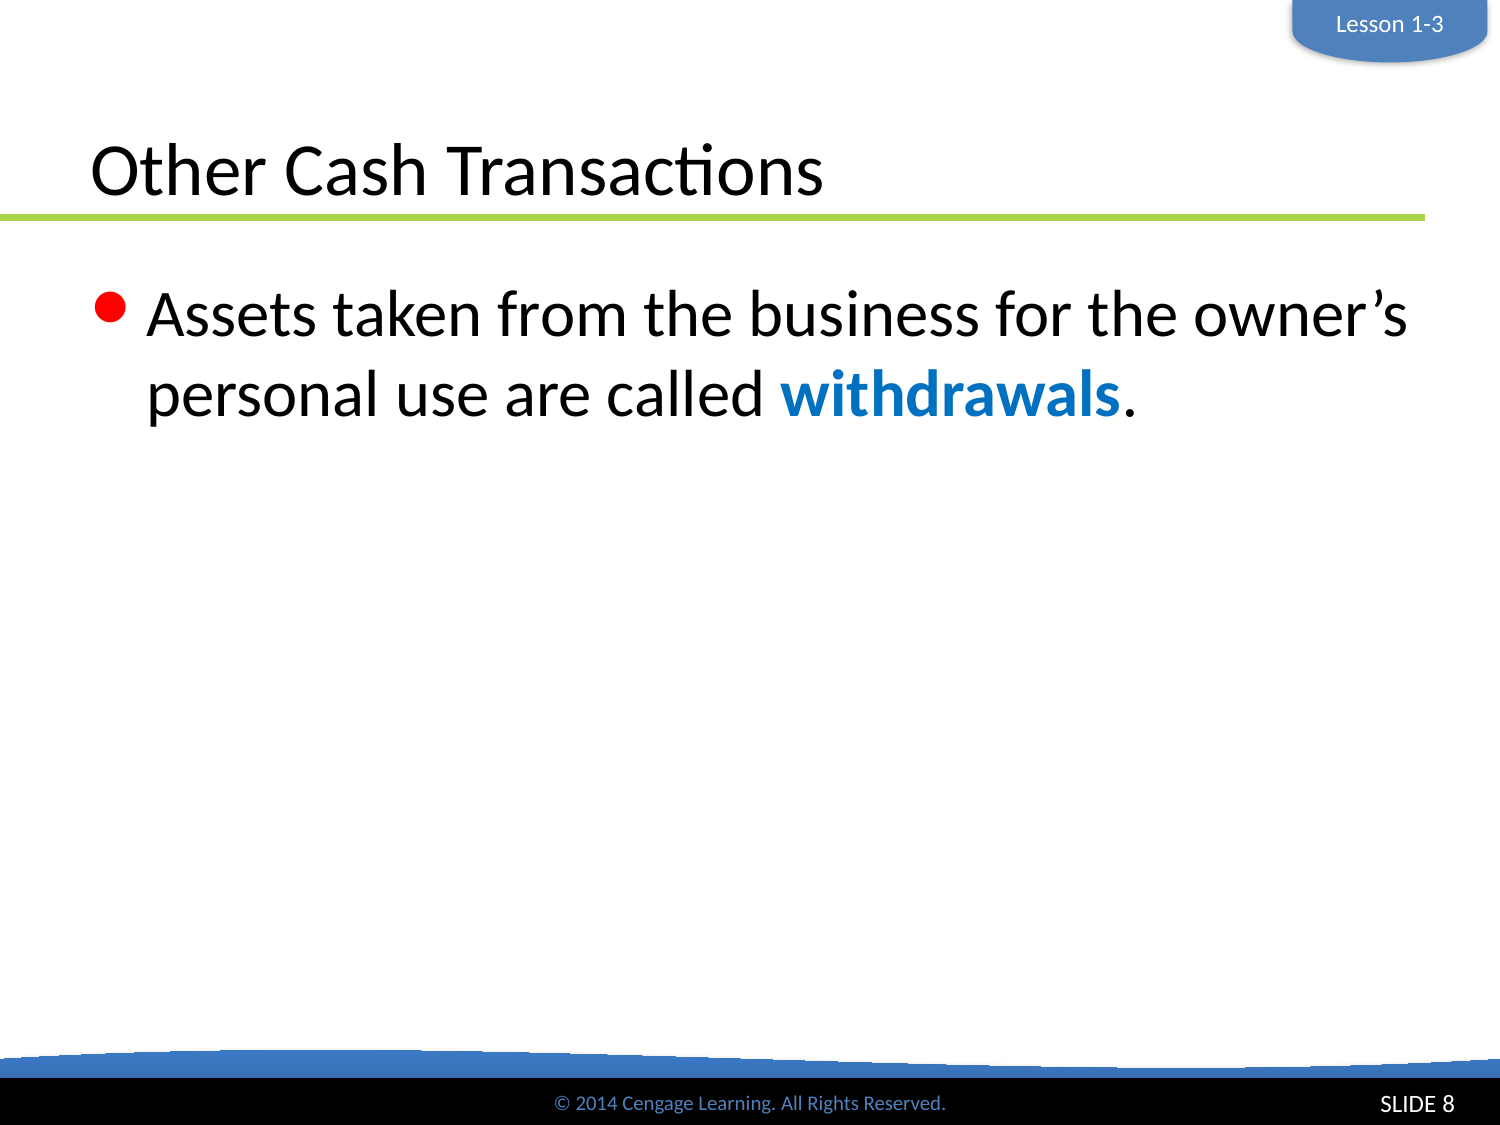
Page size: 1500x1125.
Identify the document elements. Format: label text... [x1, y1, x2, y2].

list Assets taken from the business for the owner’s personal use are called withdrawals. [75, 262, 1425, 1005]
text_box [1292, 0, 1488, 63]
slide_number SLIDE 8 [1170, 1080, 1470, 1125]
title Other Cash Transactions [75, 29, 1350, 218]
text_box Lesson 1-3 [1321, 0, 1459, 45]
